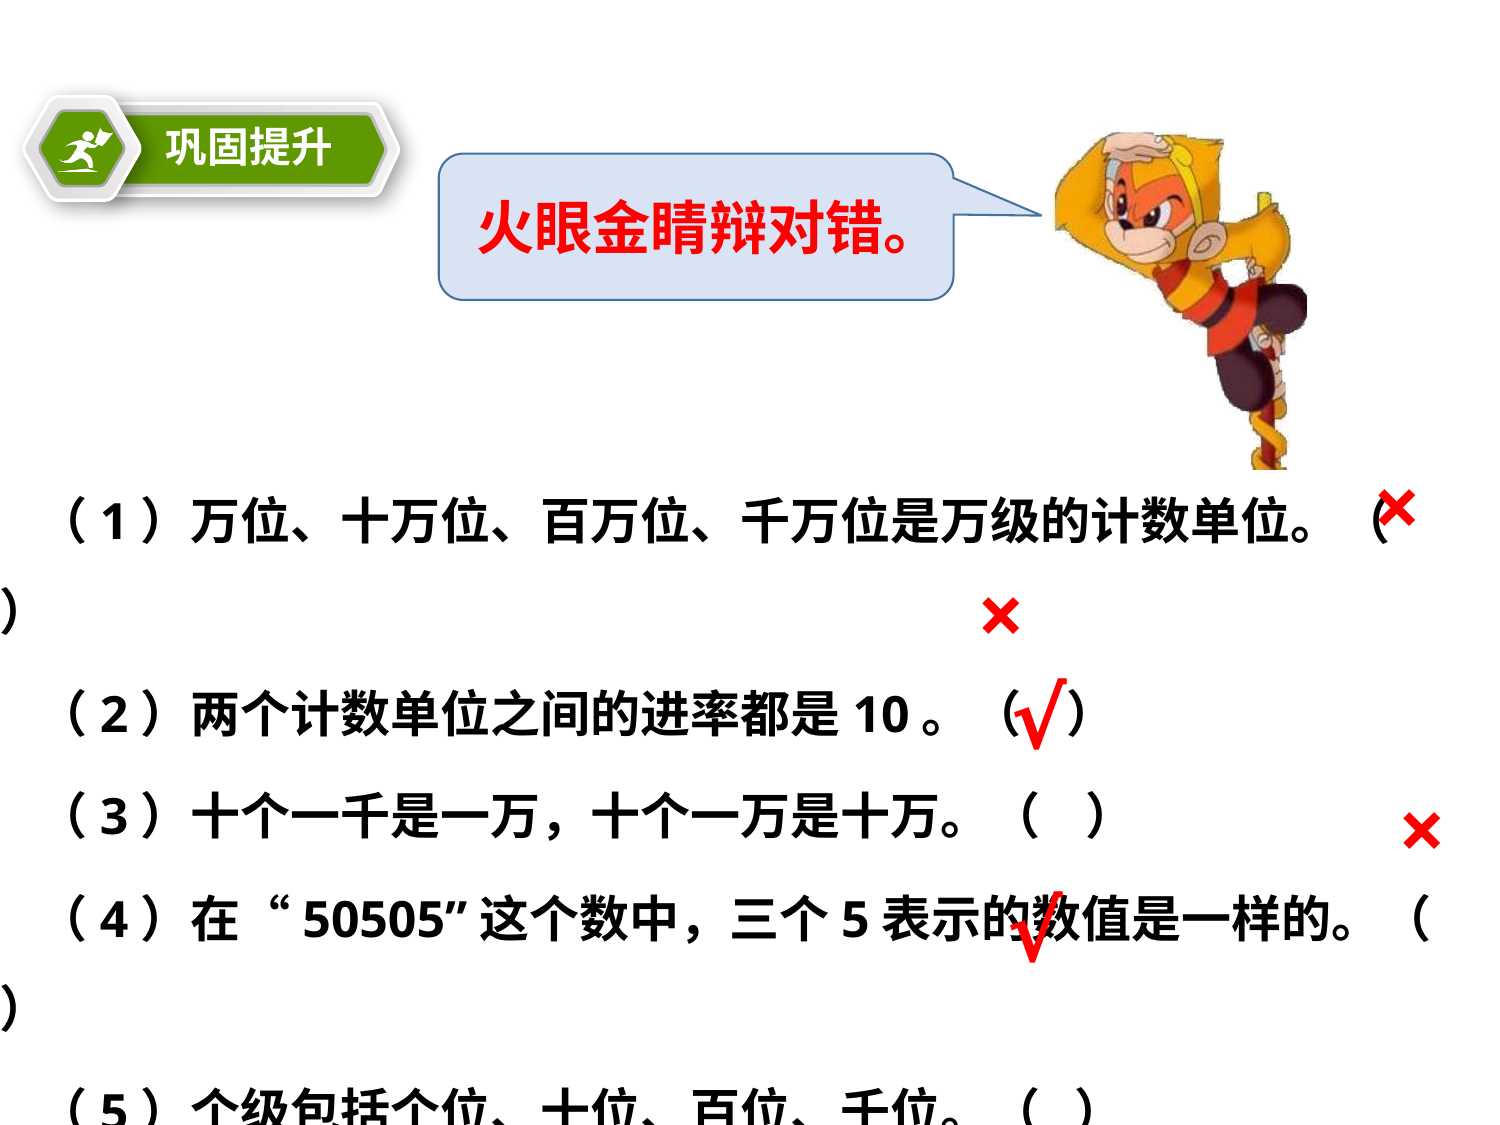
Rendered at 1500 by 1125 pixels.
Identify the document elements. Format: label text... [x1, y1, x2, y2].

text_box （1）万位、十万位、百万位、千万位是万级的计数单位。（ ） （2）两个计数单位之间的进率都是10。（ ） （3）十个一千是一万，十个一万是十万。（ ） （4）在“50505”这个数中，三个5表示的数值是一样的。（ ） （5）个级包括个位、十位、百位、千位。（ ） [0, 452, 1474, 1125]
text_box × [1358, 446, 1436, 562]
text_box √ [997, 657, 1083, 773]
text_box × [962, 554, 1041, 670]
text_box × [1383, 769, 1462, 885]
text_box √ [992, 870, 1079, 986]
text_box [438, 127, 1312, 470]
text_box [23, 96, 399, 237]
